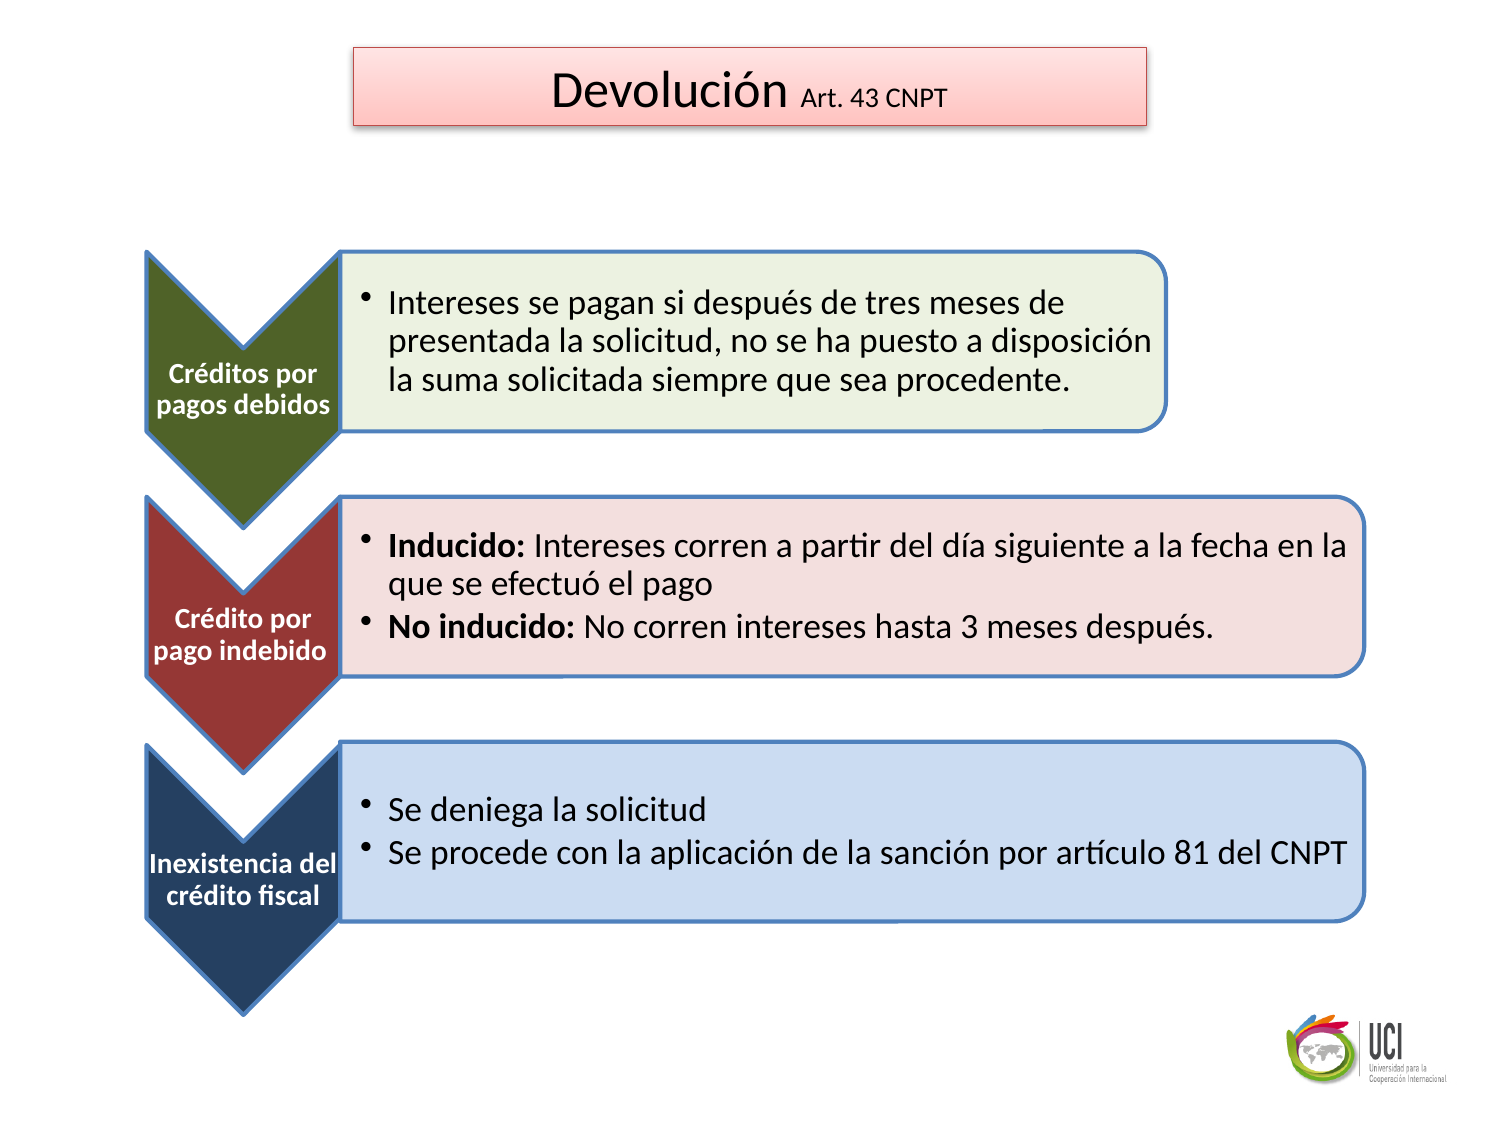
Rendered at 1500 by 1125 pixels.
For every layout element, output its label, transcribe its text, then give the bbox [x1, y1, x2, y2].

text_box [146, 219, 1365, 1047]
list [1368, 1011, 1469, 1087]
picture [1281, 1047, 1364, 1087]
title Devolución Art. 43 CNPT [353, 47, 1147, 126]
